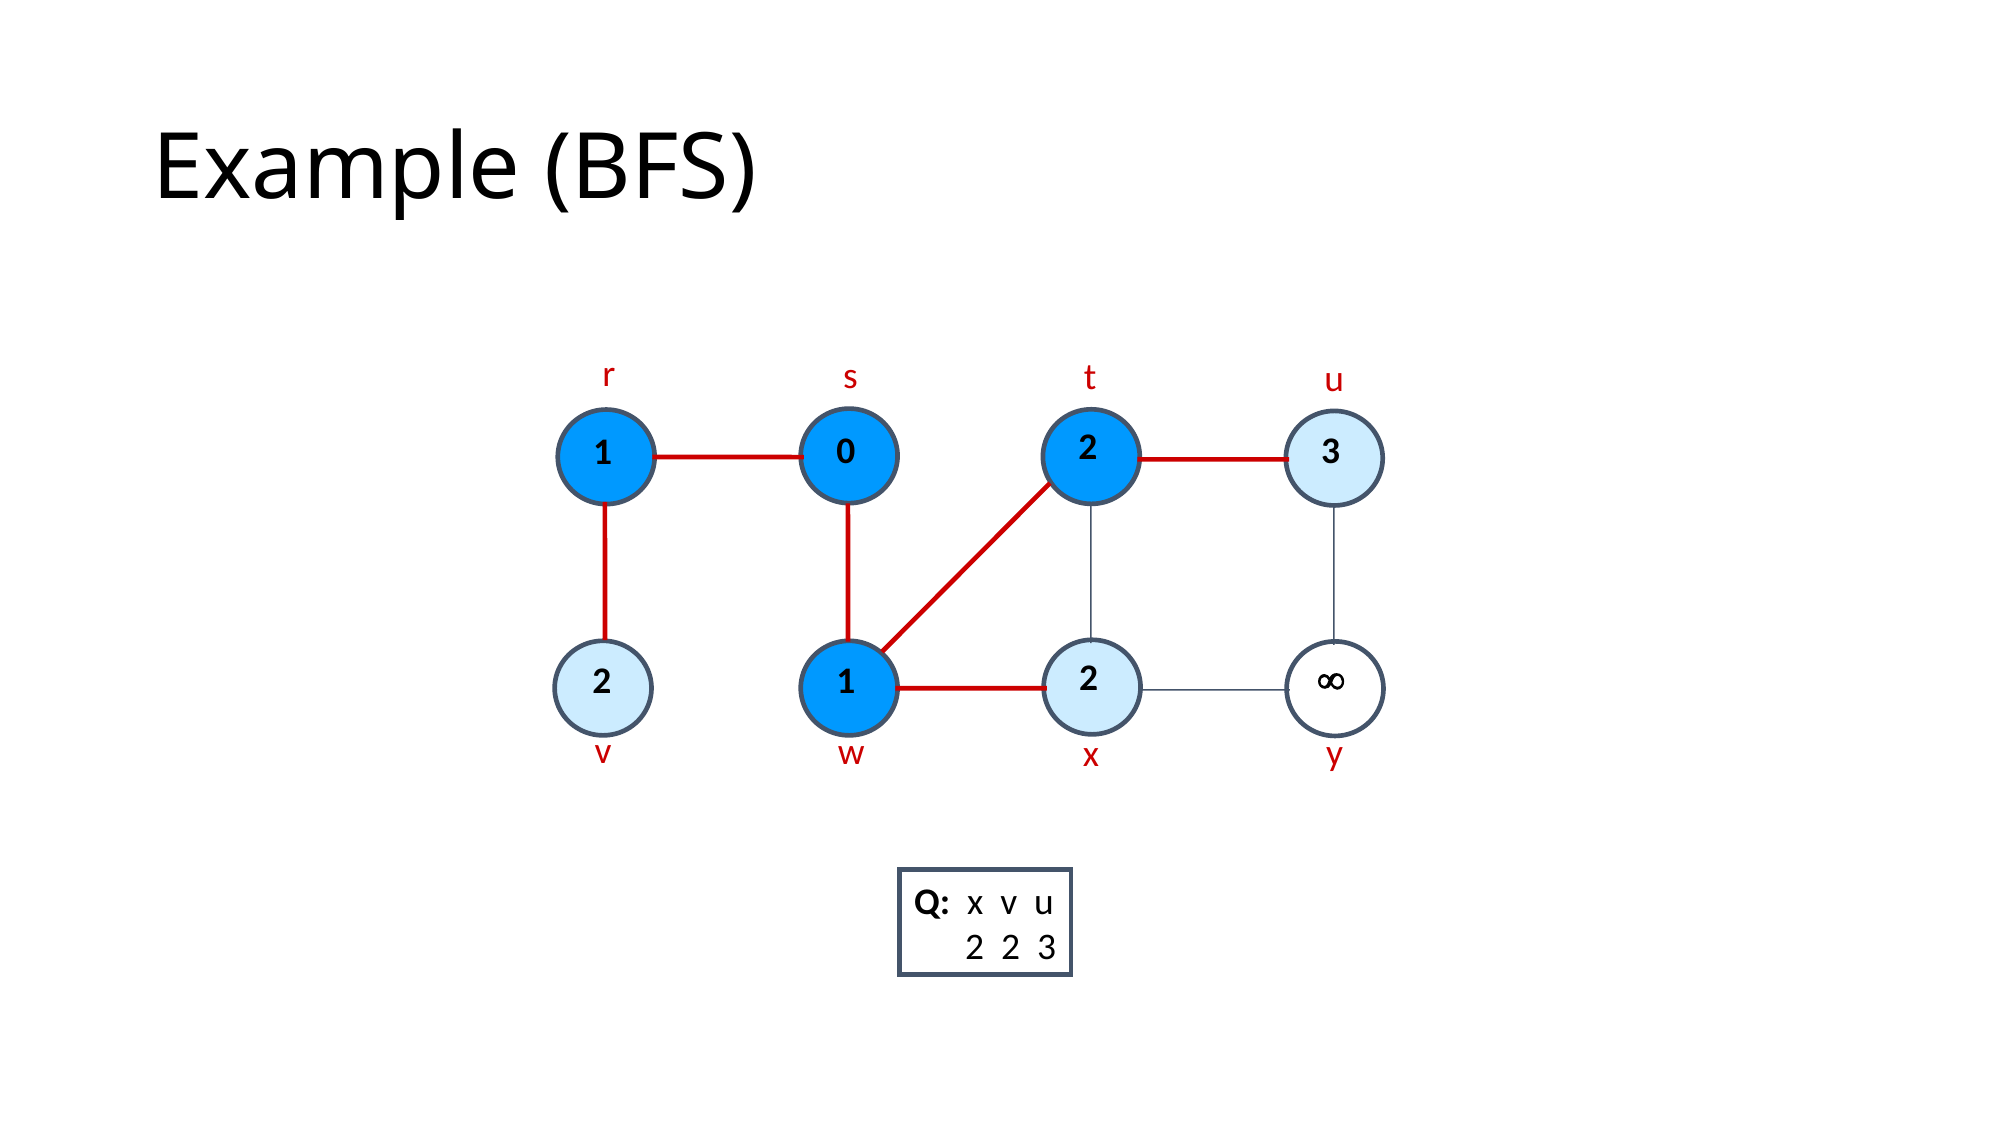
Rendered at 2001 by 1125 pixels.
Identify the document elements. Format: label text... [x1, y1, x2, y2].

text_box  [1302, 646, 1360, 706]
text_box 0 [821, 418, 871, 479]
text_box Q: x v u 2 2 3 [899, 869, 1072, 975]
title Example (BFS) [137, 59, 1863, 278]
text_box [557, 409, 655, 505]
text_box r [587, 341, 631, 402]
text_box w [823, 720, 880, 780]
text_box 1 [821, 648, 871, 709]
text_box [554, 640, 652, 730]
text_box [1286, 648, 1384, 731]
text_box u [1309, 346, 1360, 407]
text_box 1 [578, 420, 628, 480]
text_box [1314, 641, 1356, 646]
text_box [1043, 639, 1141, 729]
text_box [1042, 409, 1140, 504]
text_box x [1068, 721, 1115, 782]
text_box 2 [1063, 415, 1113, 475]
text_box s [828, 343, 873, 404]
text_box [800, 408, 898, 504]
text_box y [1311, 720, 1358, 781]
text_box 2 [577, 648, 627, 709]
text_box [800, 640, 898, 728]
text_box 3 [1306, 418, 1356, 479]
text_box 2 [1064, 645, 1114, 706]
text_box v [579, 718, 627, 779]
text_box t [1069, 345, 1112, 405]
text_box [1285, 410, 1383, 506]
